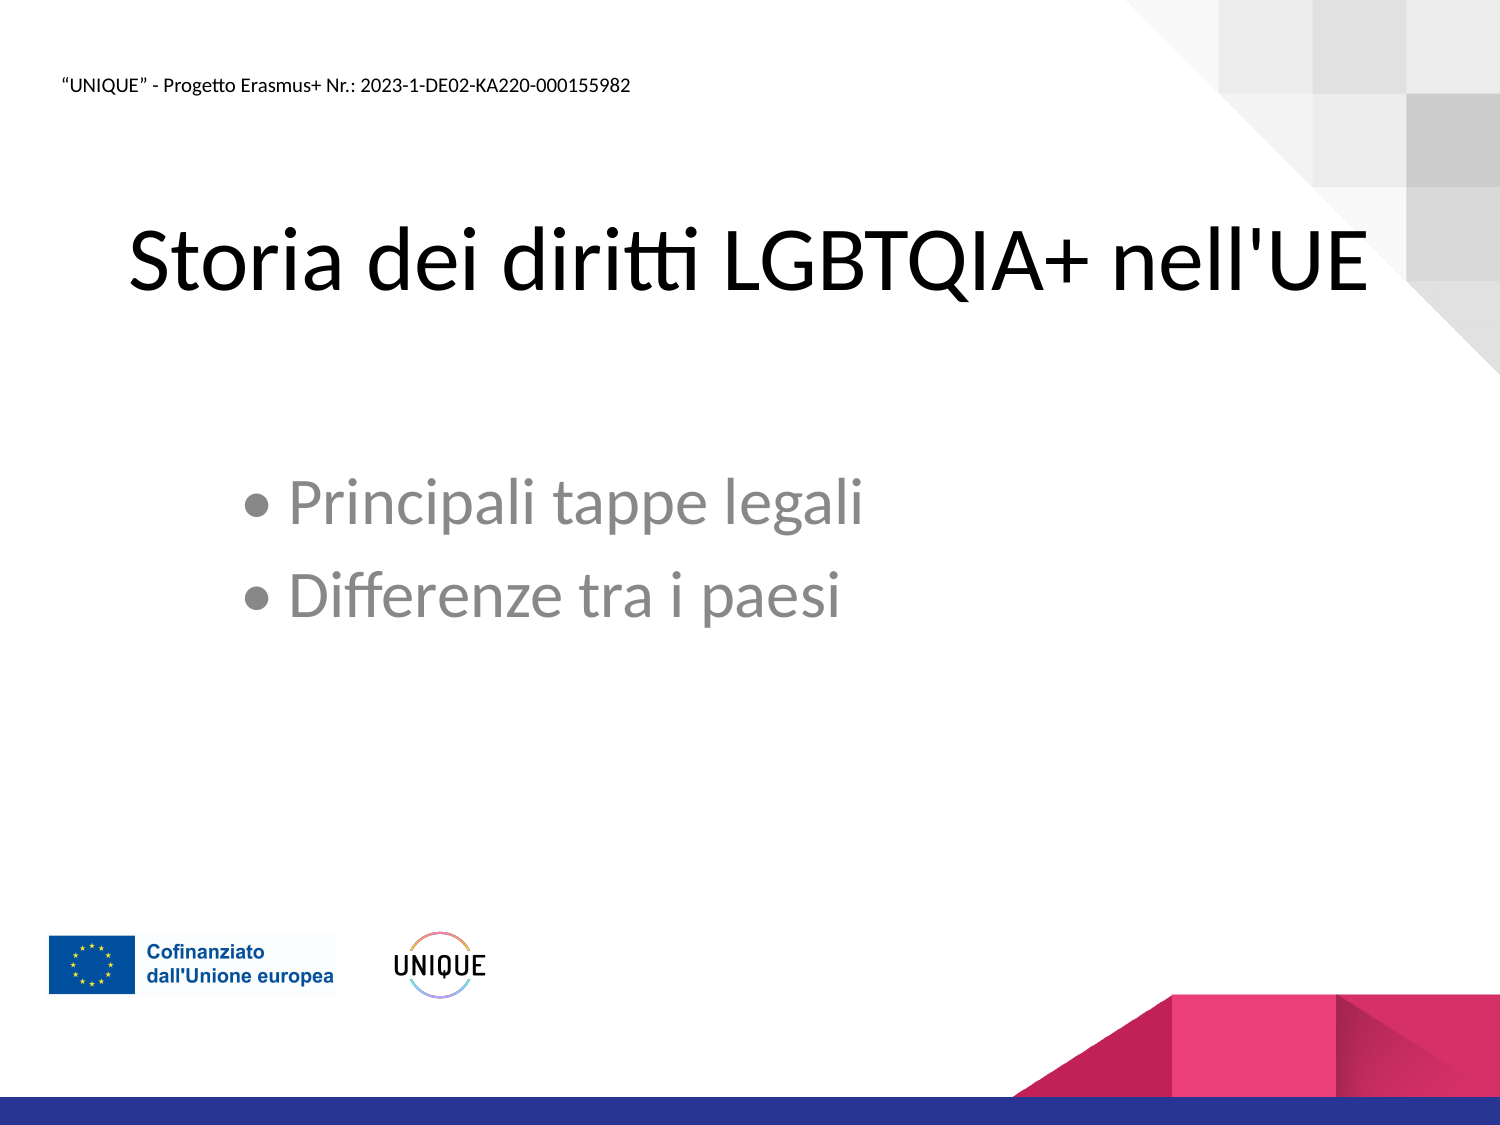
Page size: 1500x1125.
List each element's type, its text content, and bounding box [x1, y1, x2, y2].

picture [1125, 0, 1500, 375]
title Storia dei diritti LGBTQIA+ nell'UE [112, 132, 1388, 375]
subtitle • Principali tappe legali • Differenze tra i paesi [225, 450, 1275, 738]
picture [0, 919, 1500, 1125]
